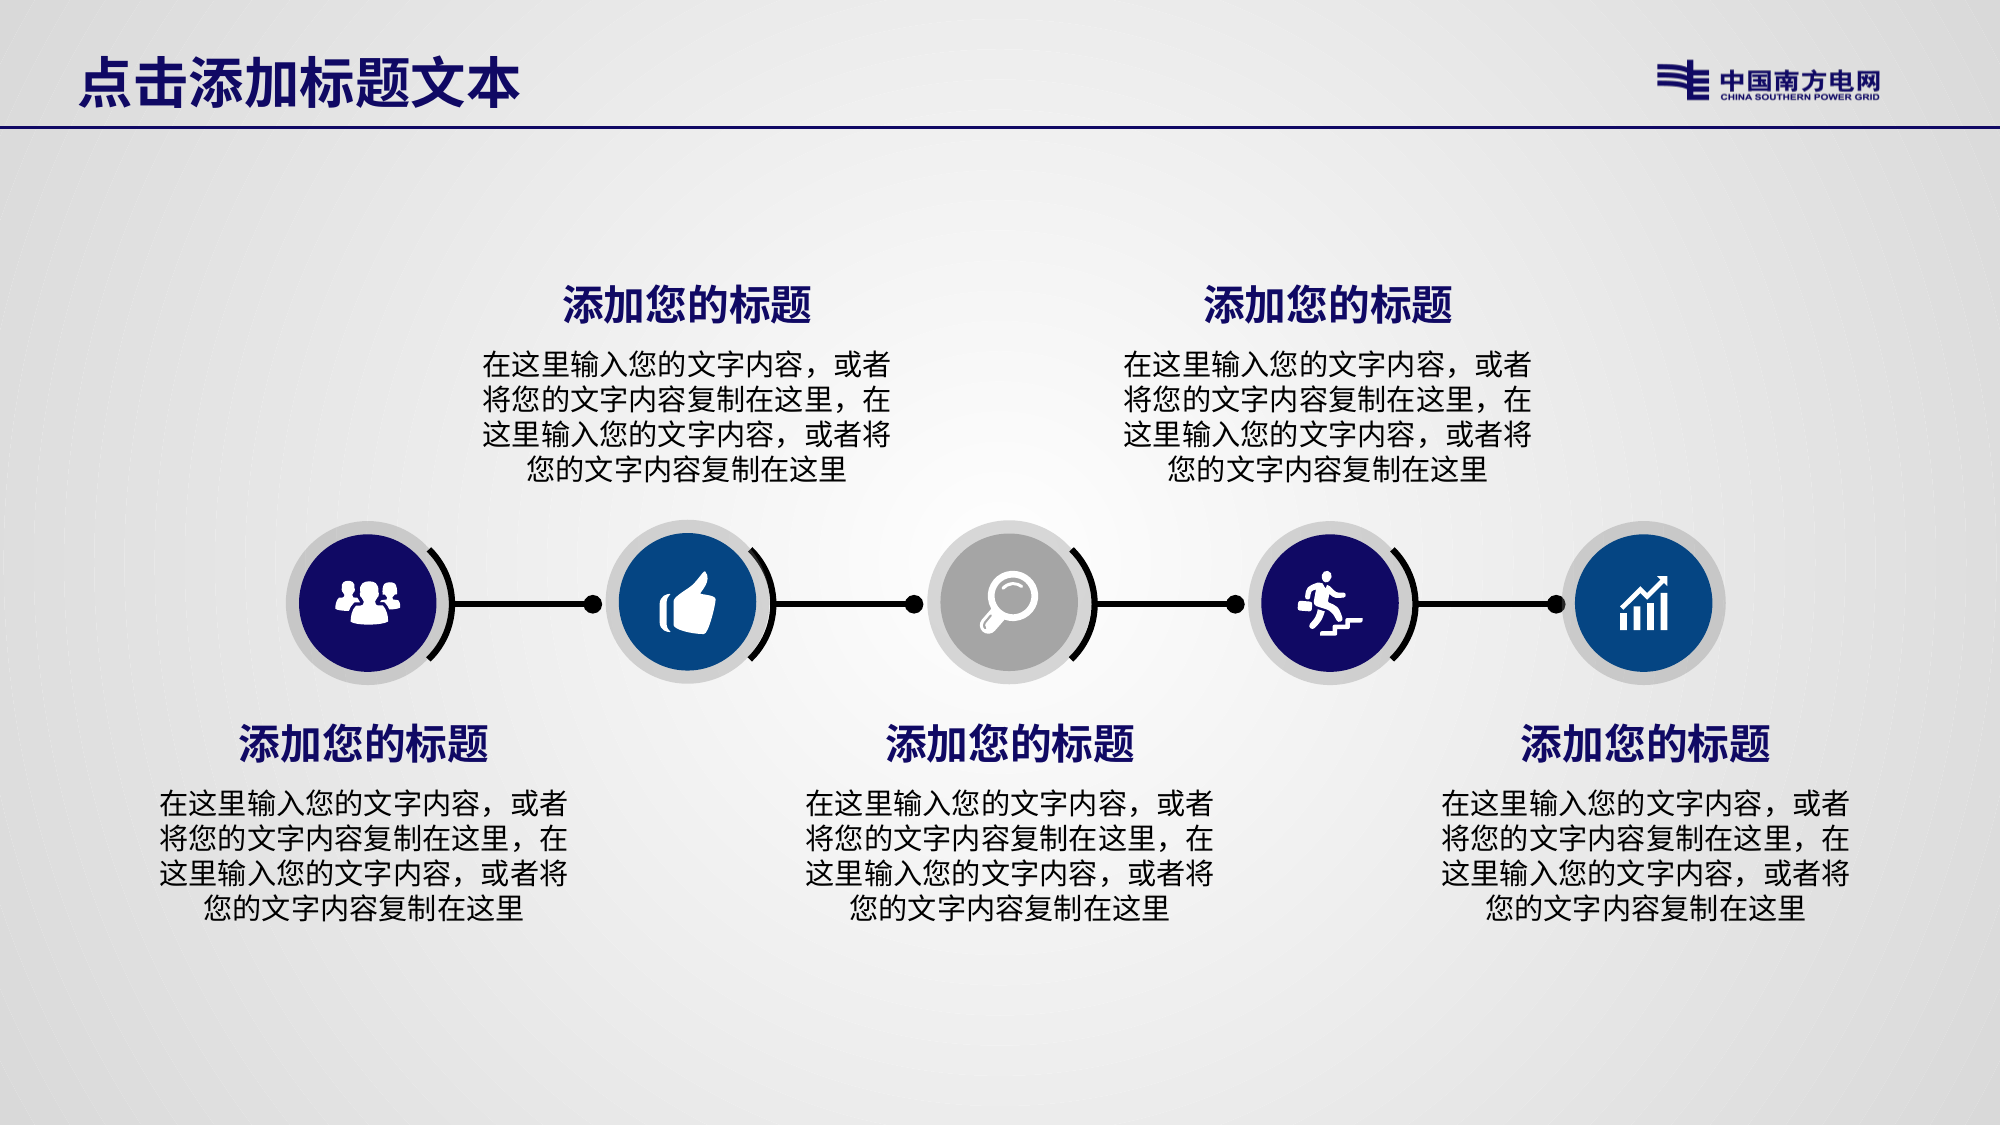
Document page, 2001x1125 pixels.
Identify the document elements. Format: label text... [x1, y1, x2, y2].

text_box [605, 519, 770, 684]
text_box 添加您的标题 [524, 271, 850, 337]
text_box 在这里输入您的文字内容，或者将您的文字内容复制在这里，在这里输入您的文字内容，或者将您的文字内容复制在这里 [134, 777, 594, 933]
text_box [1561, 521, 1726, 686]
text_box 添加您的标题 [201, 710, 527, 775]
text_box 在这里输入您的文字内容，或者将您的文字内容复制在这里，在这里输入您的文字内容，或者将您的文字内容复制在这里 [780, 777, 1240, 933]
text_box 添加您的标题 [1166, 271, 1491, 337]
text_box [1248, 521, 1413, 686]
text_box 点击添加标题文本 [63, 40, 537, 122]
text_box 添加您的标题 [1483, 710, 1809, 775]
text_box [1297, 570, 1363, 636]
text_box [285, 521, 450, 686]
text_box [927, 520, 1092, 685]
text_box 添加您的标题 [847, 710, 1173, 775]
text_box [770, 527, 915, 681]
text_box 在这里输入您的文字内容，或者将您的文字内容复制在这里，在这里输入您的文字内容，或者将您的文字内容复制在这里 [457, 339, 917, 494]
text_box 在这里输入您的文字内容，或者将您的文字内容复制在这里，在这里输入您的文字内容，或者将您的文字内容复制在这里 [1416, 777, 1876, 933]
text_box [1262, 527, 1557, 681]
text_box 在这里输入您的文字内容，或者将您的文字内容复制在这里，在这里输入您的文字内容，或者将您的文字内容复制在这里 [1098, 339, 1558, 494]
picture [1634, 40, 1920, 124]
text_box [941, 527, 1236, 681]
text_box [299, 527, 593, 681]
